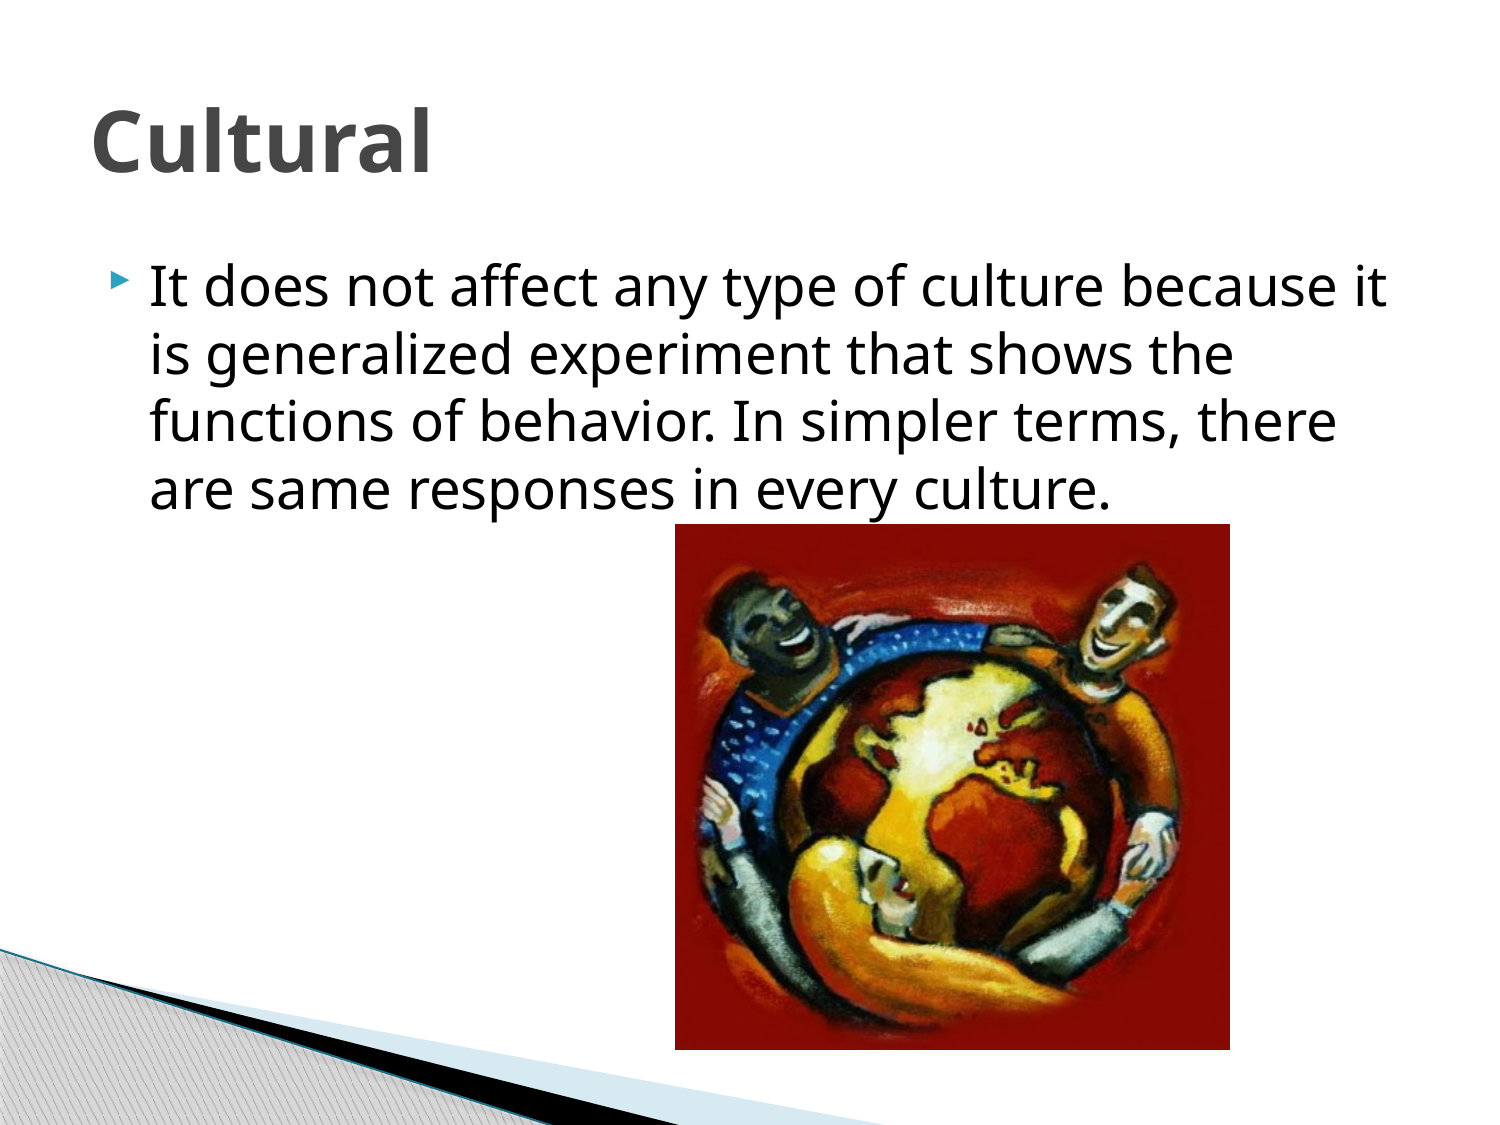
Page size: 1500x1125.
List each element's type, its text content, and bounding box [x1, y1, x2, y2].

picture [674, 524, 1230, 1051]
title Cultural [75, 45, 1425, 233]
list It does not affect any type of culture because it is generalized experiment that shows the functions of behavior. In simpler terms, there are same responses in every culture. [75, 243, 1425, 986]
